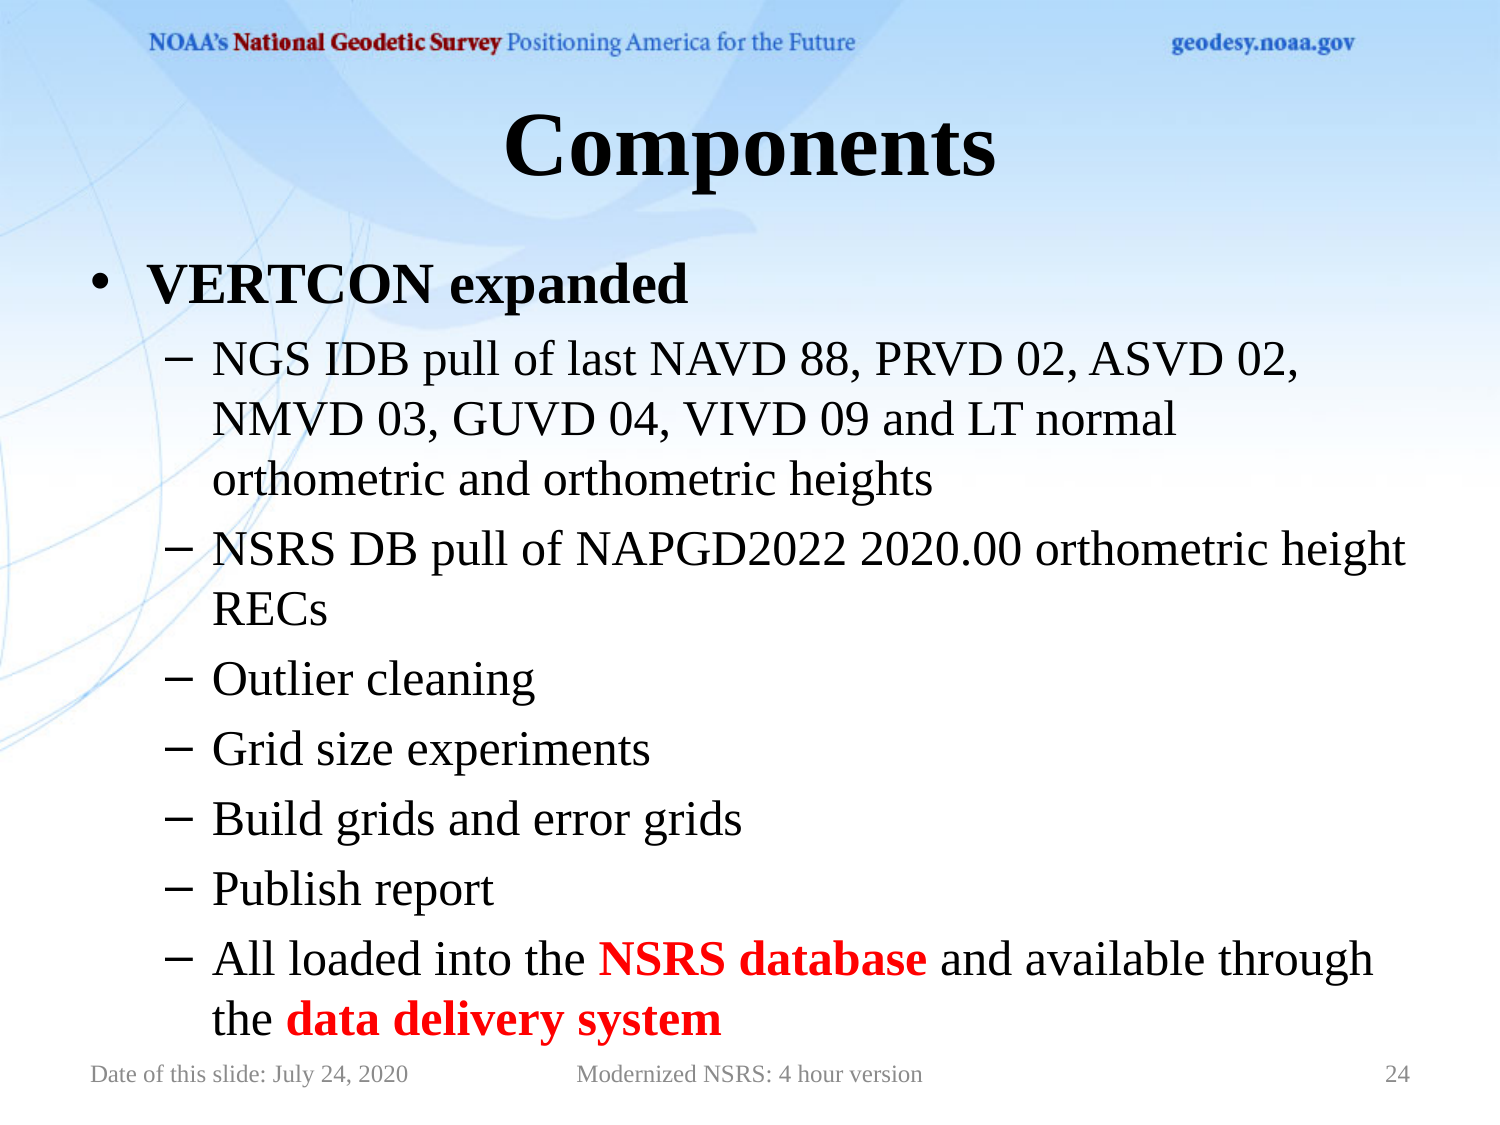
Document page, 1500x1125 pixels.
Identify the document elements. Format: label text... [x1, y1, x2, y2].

picture [0, 0, 1500, 1125]
title Components [75, 45, 1425, 233]
list VERTCON expanded NGS IDB pull of last NAVD 88, PRVD 02, ASVD 02, NMVD 03, GUVD 04, VIVD 09 and LT normal orthometric and orthometric heights NSRS DB pull of NAPGD2022 2020.00 orthometric height RECs Outlier cleaning Grid size experiments Build grids and error grids Publish report All loaded into the NSRS database and available through the data delivery system [75, 238, 1425, 981]
slide_number 24 [1074, 1042, 1425, 1103]
footer Modernized NSRS: 4 hour version [512, 1042, 988, 1103]
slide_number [75, 1042, 425, 1103]
